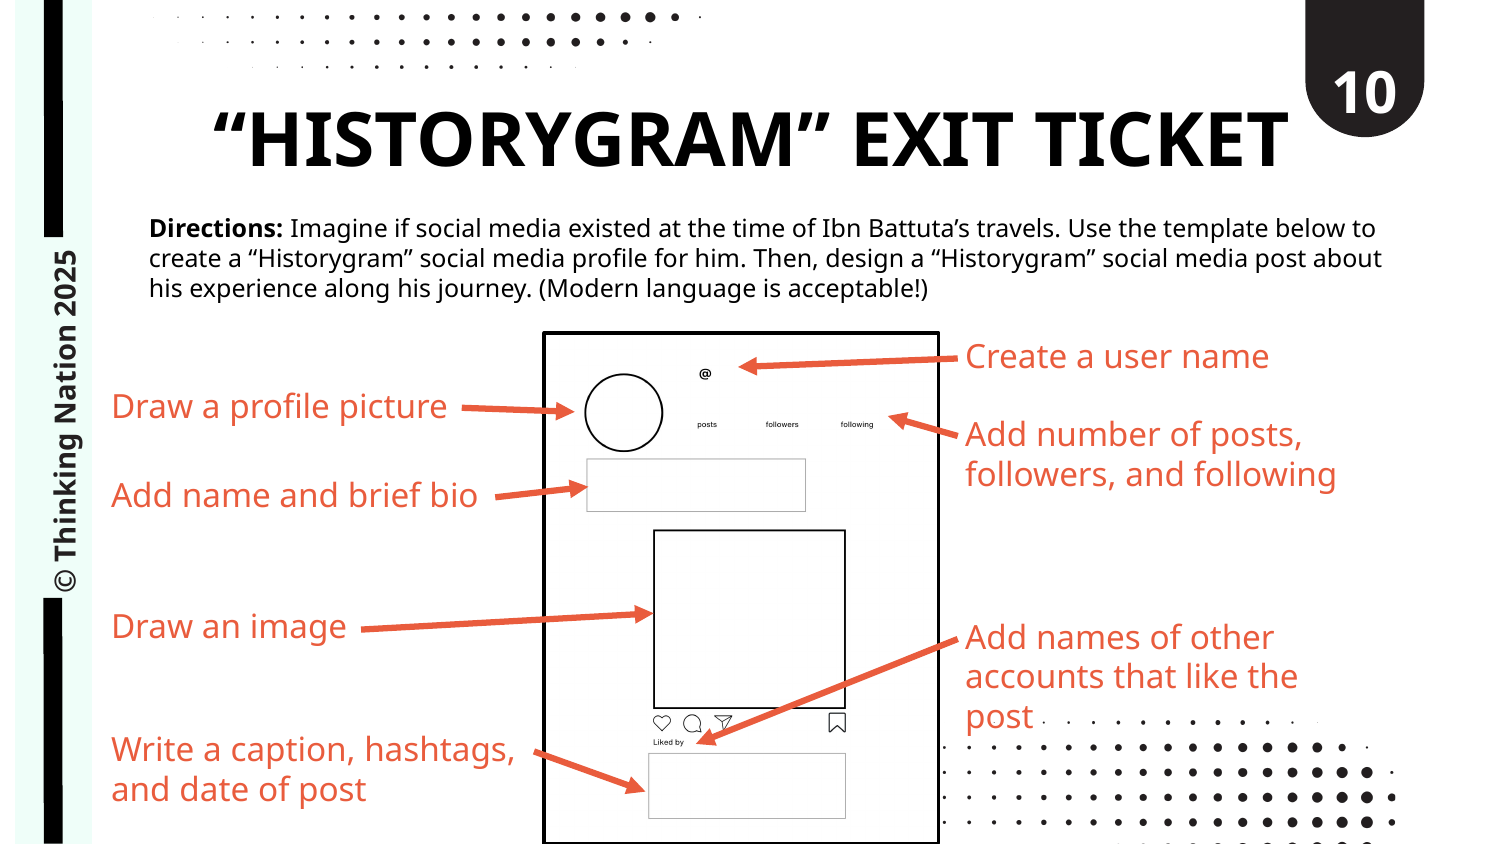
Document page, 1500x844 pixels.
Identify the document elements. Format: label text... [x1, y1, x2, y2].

picture [545, 334, 938, 842]
text_box Directions: Imagine if social media existed at the time of Ibn Battuta’s travels. Use the template below to create a “Historygram” social media profile for him. Then, design a “Historygram” social media post about his experience along his journey. (Modern language is acceptable!) [141, 205, 1420, 311]
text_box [14, 0, 93, 844]
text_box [461, 407, 575, 413]
text_box Add number of posts, followers, and following [957, 405, 1350, 467]
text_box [887, 415, 958, 437]
text_box “HISTORYGRAM” EXIT TICKET [134, 91, 1370, 182]
text_box Create a user name [957, 327, 1350, 390]
text_box Draw an image [103, 597, 496, 660]
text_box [695, 638, 958, 745]
text_box [940, 720, 1396, 844]
text_box Write a caption, hashtags, and date of post [103, 720, 534, 783]
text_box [533, 751, 646, 792]
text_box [1300, 0, 1430, 138]
text_box Add names of other accounts that like the post [957, 608, 1350, 670]
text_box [494, 486, 589, 498]
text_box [737, 358, 958, 368]
text_box Draw a profile picture [103, 377, 496, 440]
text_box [360, 613, 654, 630]
text_box [128, 0, 729, 69]
text_box Add name and brief bio [103, 466, 496, 528]
